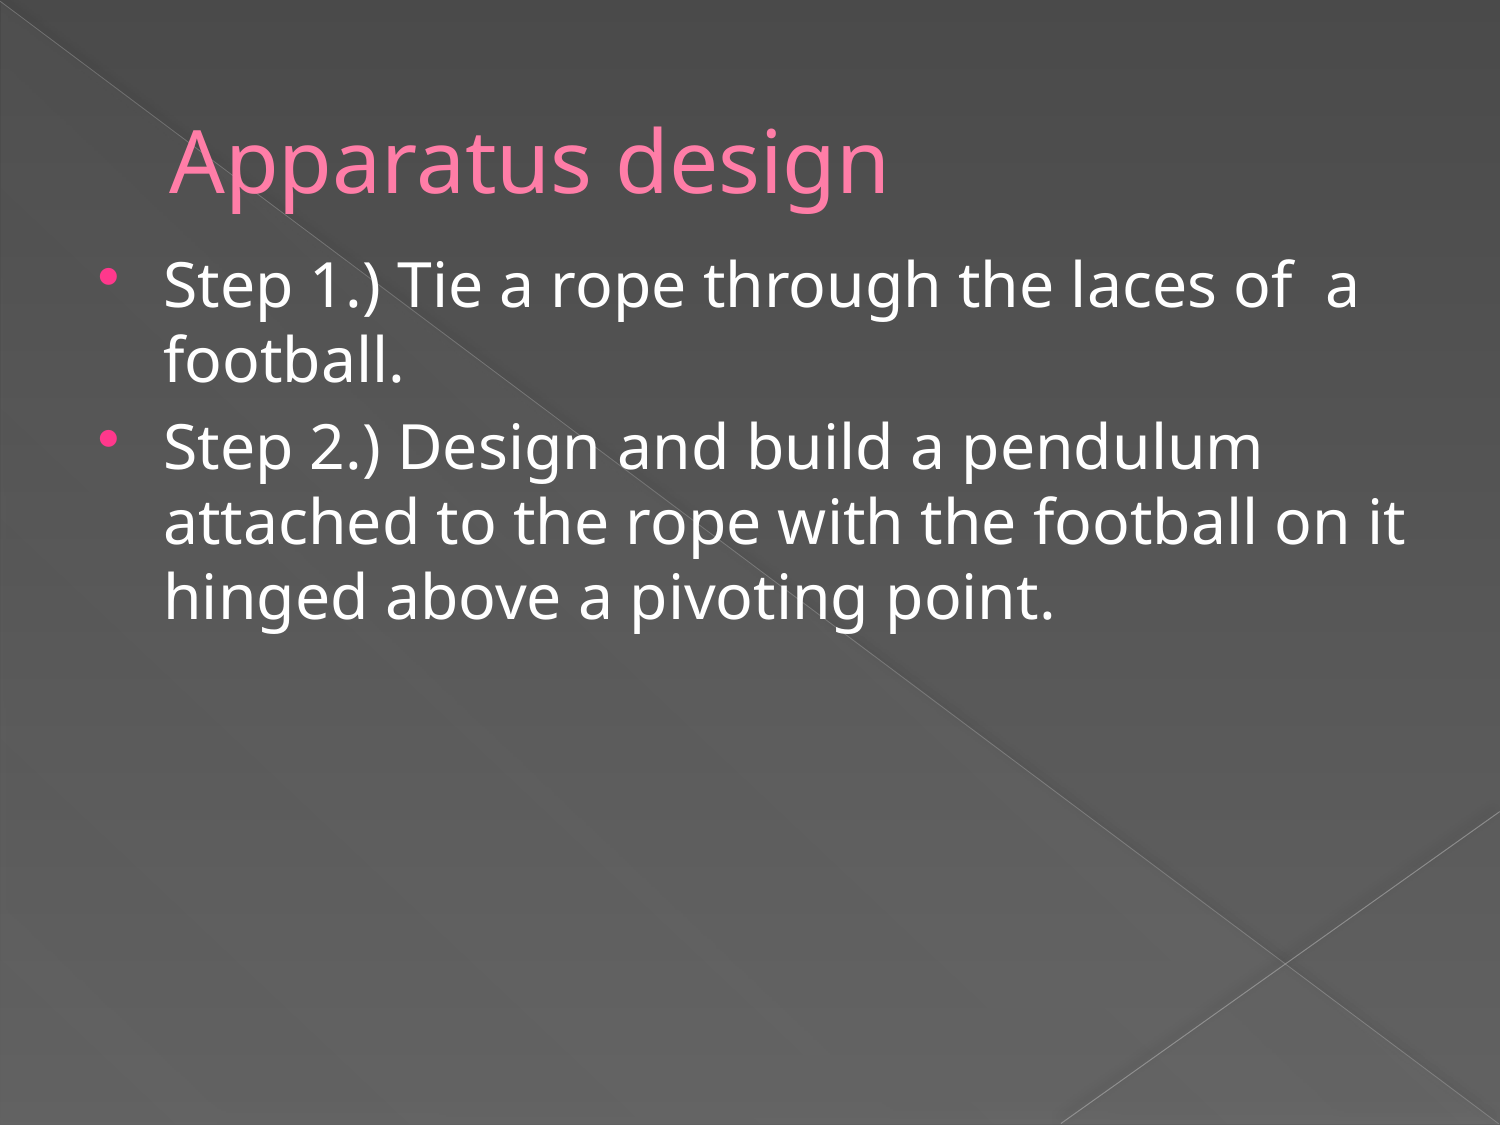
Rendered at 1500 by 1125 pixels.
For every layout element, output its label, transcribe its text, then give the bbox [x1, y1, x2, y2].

title Apparatus design [75, 43, 1425, 237]
list Step 1.) Tie a rope through the laces of a football. Step 2.) Design and build a pendulum attached to the rope with the football on it hinged above a pivoting point. [75, 237, 1425, 1059]
